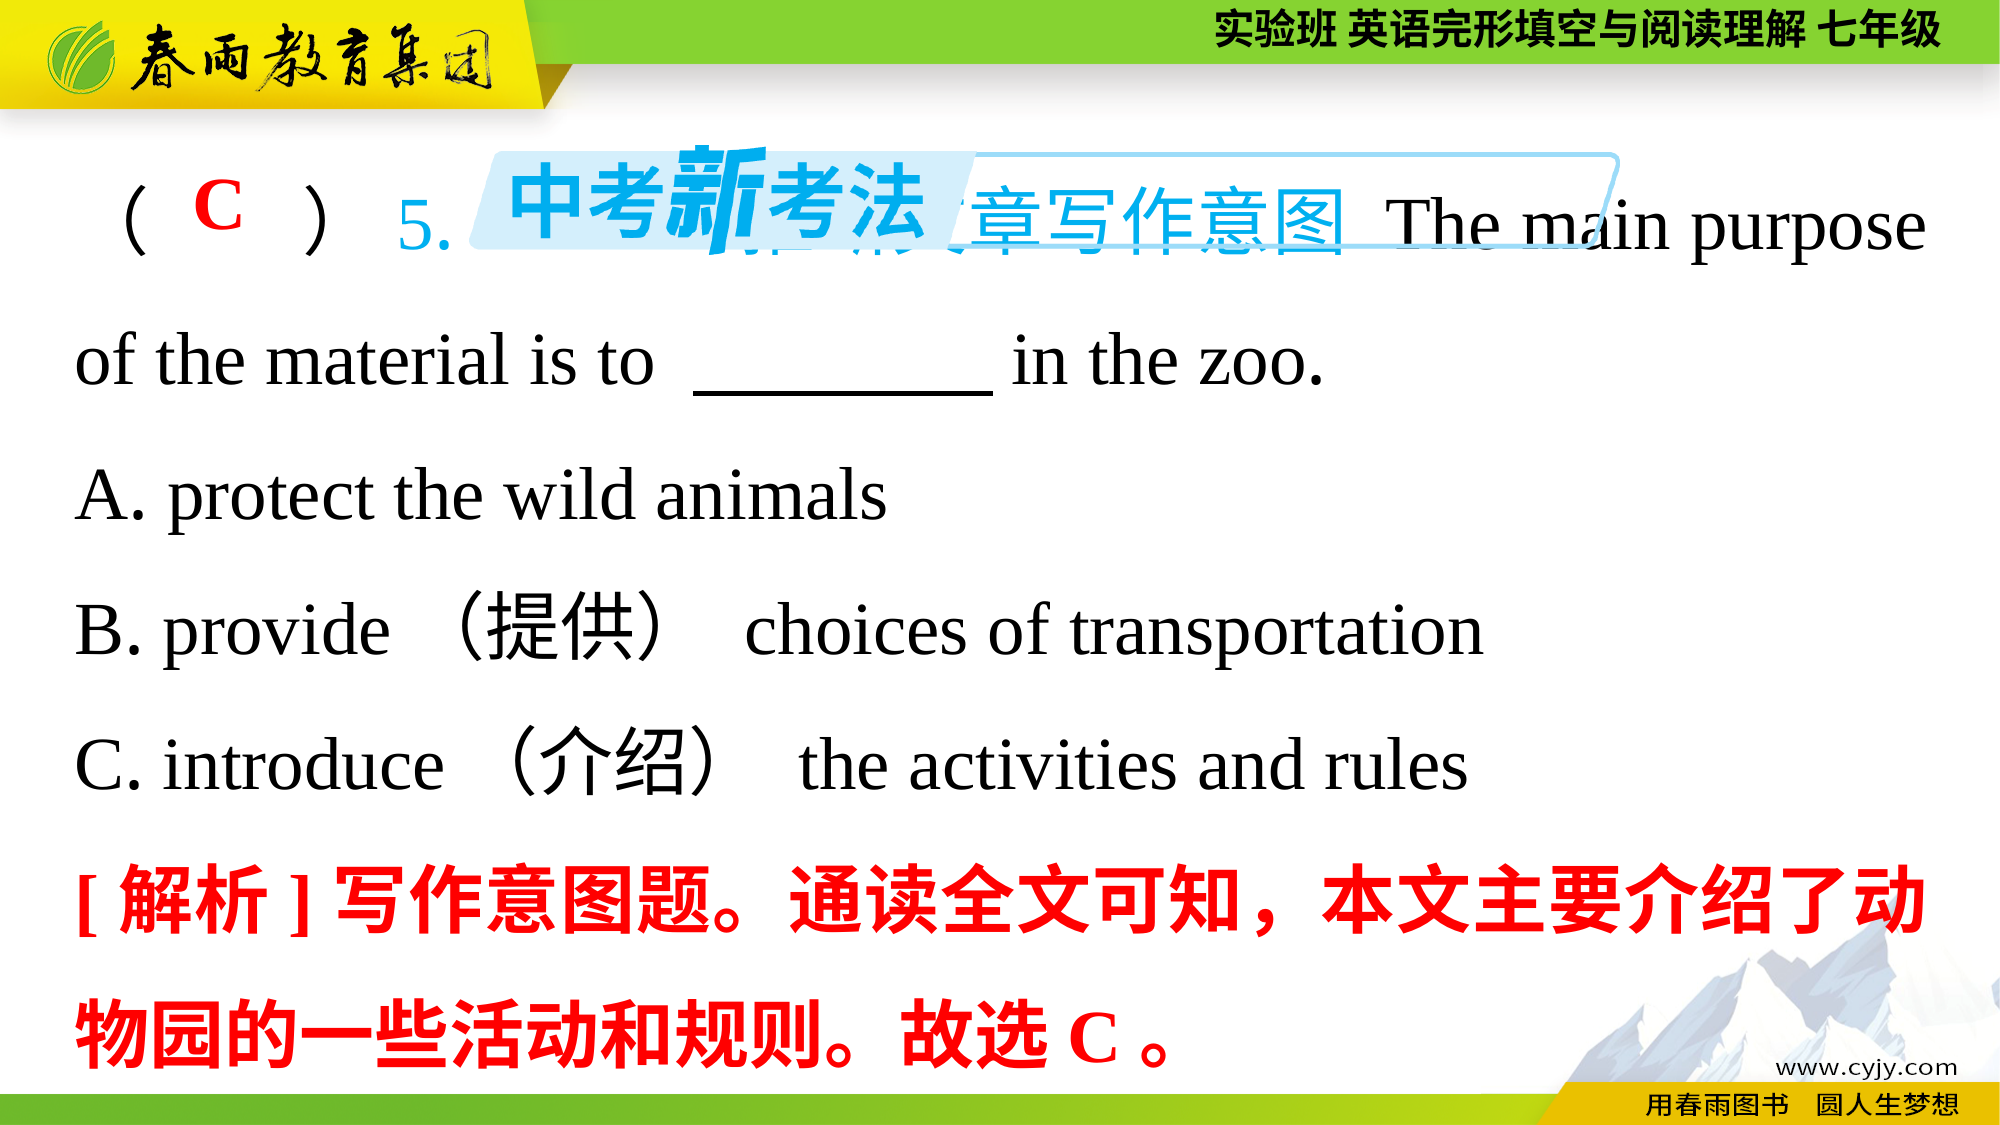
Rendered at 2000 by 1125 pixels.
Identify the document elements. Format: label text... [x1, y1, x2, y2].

list （ ）5. 推断文章写作意图 The main purpose of the material is to in the zoo. A. protect the wild animals B. provide（提供） choices of transportation C. introduce（介绍） the activities and rules [59, 122, 1944, 799]
picture [0, 0, 2000, 1125]
text_box [解析]写作意图题。通读全文可知，本文主要介绍了动物园的一些活动和规则。故选C。 [59, 799, 1944, 1085]
text_box C [178, 146, 263, 252]
